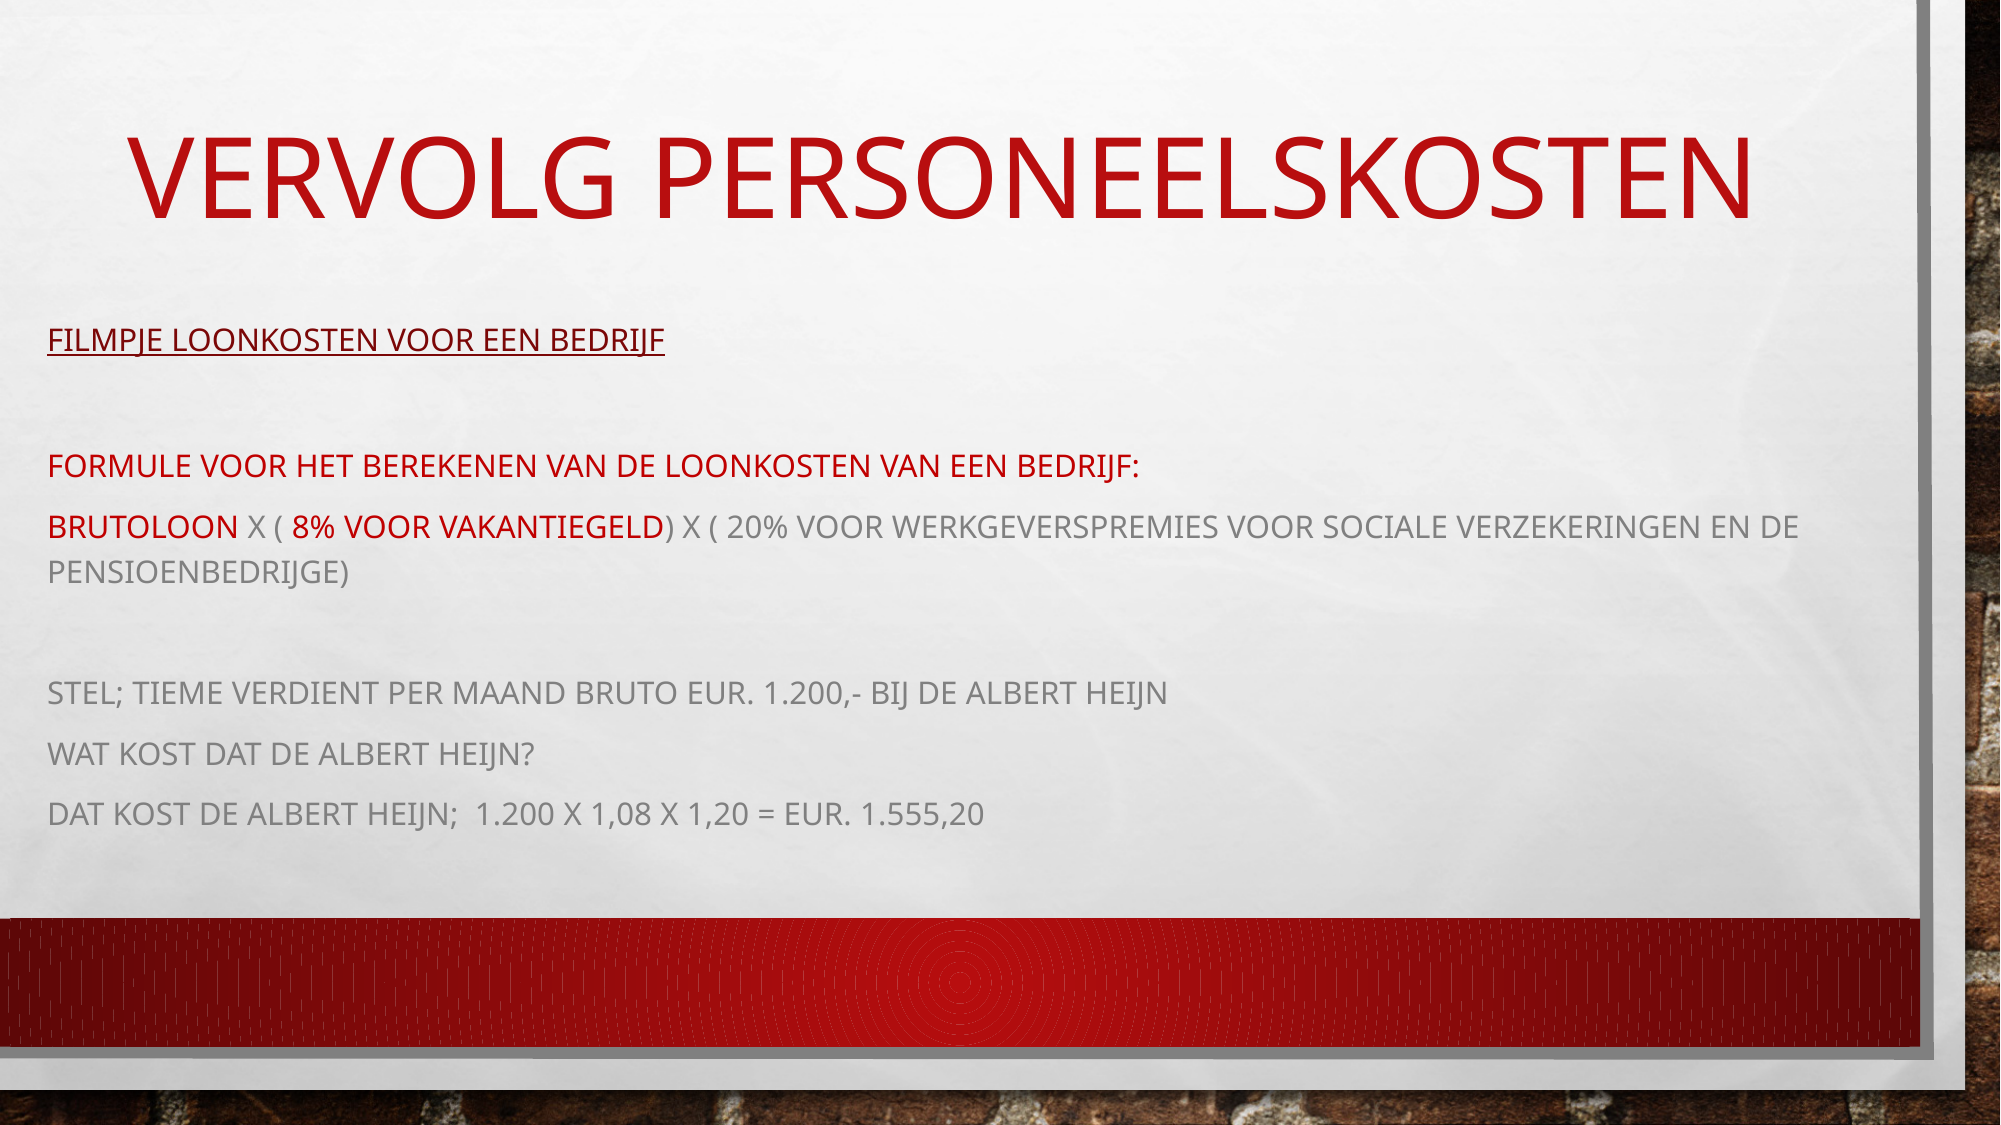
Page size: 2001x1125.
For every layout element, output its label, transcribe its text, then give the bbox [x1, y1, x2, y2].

title Vervolg personeelskosten [112, 112, 1818, 250]
list Filmpje loonkosten voor een bedrijf Formule voor het berekenen van de loonkosten van een bedrijf: Brutoloon X ( 8% voor vakantiegeld) x ( 20% voor werkgeverspremies voor sociale verzekeringen en de pensioenbedrijge) Stel; Tieme verdient per maand bruto Eur. 1.200,- bij de Albert Heijn Wat kost dat de Albert heijn? Dat kost de Albert Heijn; 1.200 x 1,08 x 1,20 = eur. 1.555,20 [32, 250, 1918, 906]
picture [0, 0, 2000, 1125]
